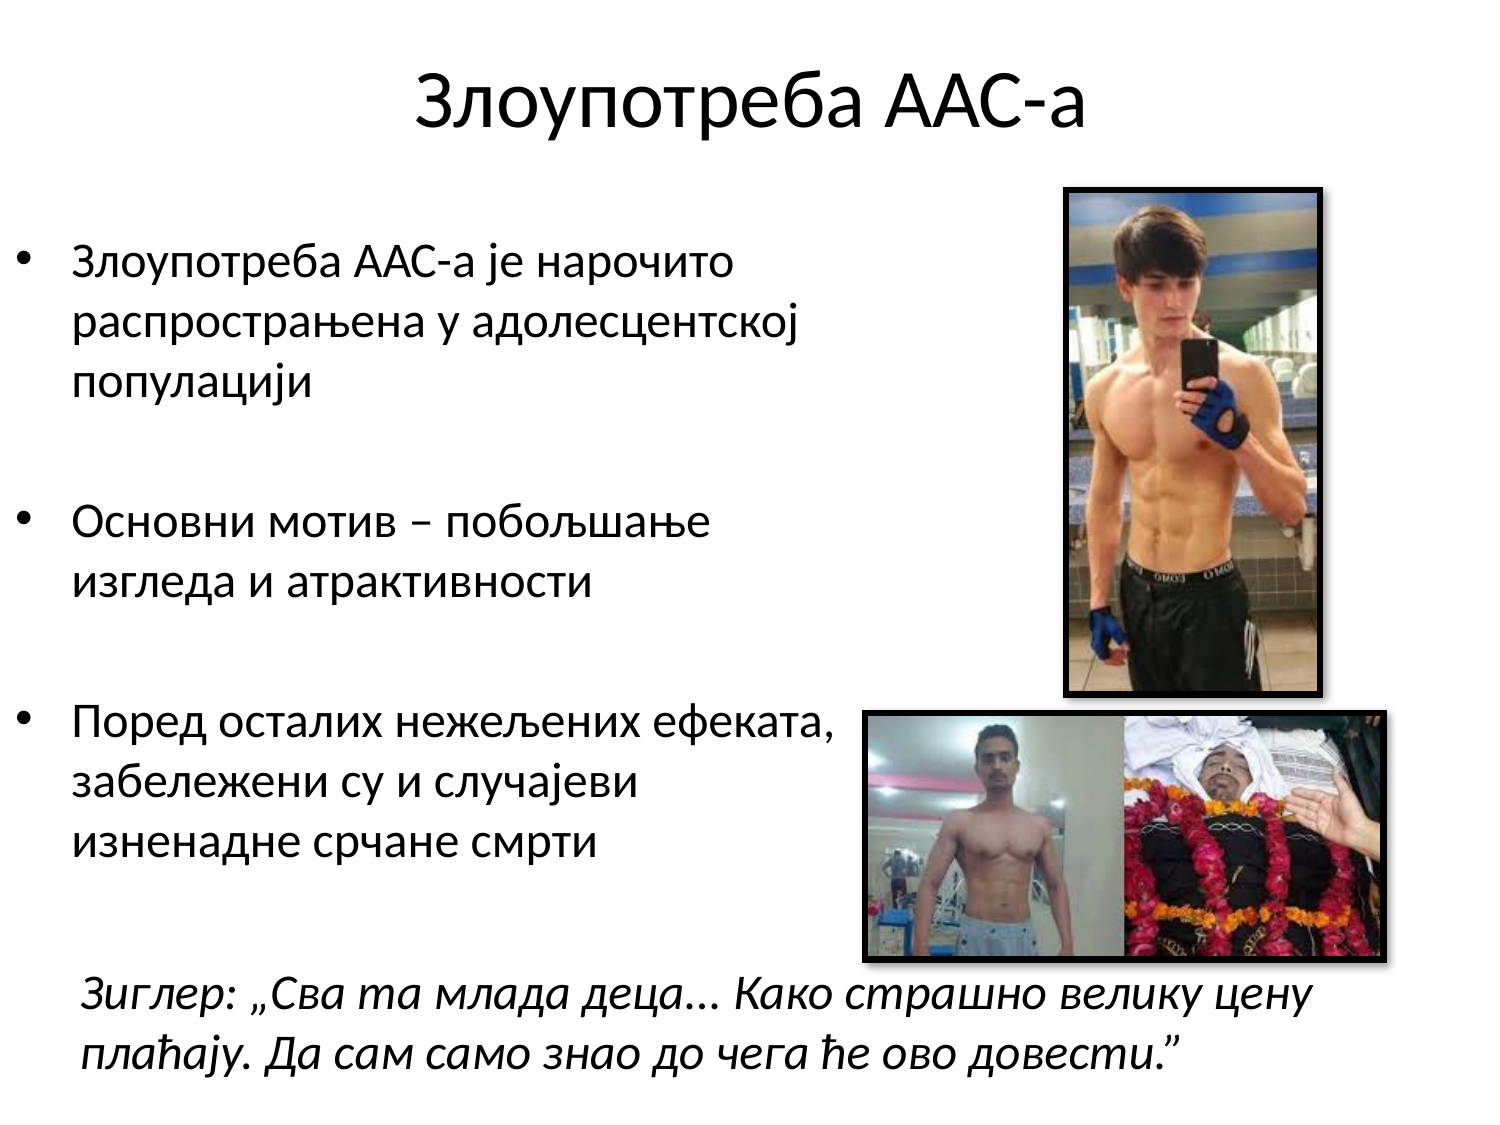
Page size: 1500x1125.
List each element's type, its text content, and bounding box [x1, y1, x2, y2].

picture [1068, 192, 1317, 692]
text_box Зиглер: „Сва та млада деца... Како страшно велику цену плаћају. Да сам само знао до чега ће ово довести.” [64, 952, 1459, 1087]
picture [867, 715, 1381, 957]
list Злоупотреба ААС-а је нарочито распрострањена у адолесцентској популацији Основни мотив ‒ побољшање изгледа и атрактивности Поред осталих нежељених ефеката, забележени су и случајеви изненадне срчане смрти [0, 220, 892, 905]
title Злоупотреба ААС-а [76, 0, 1427, 188]
